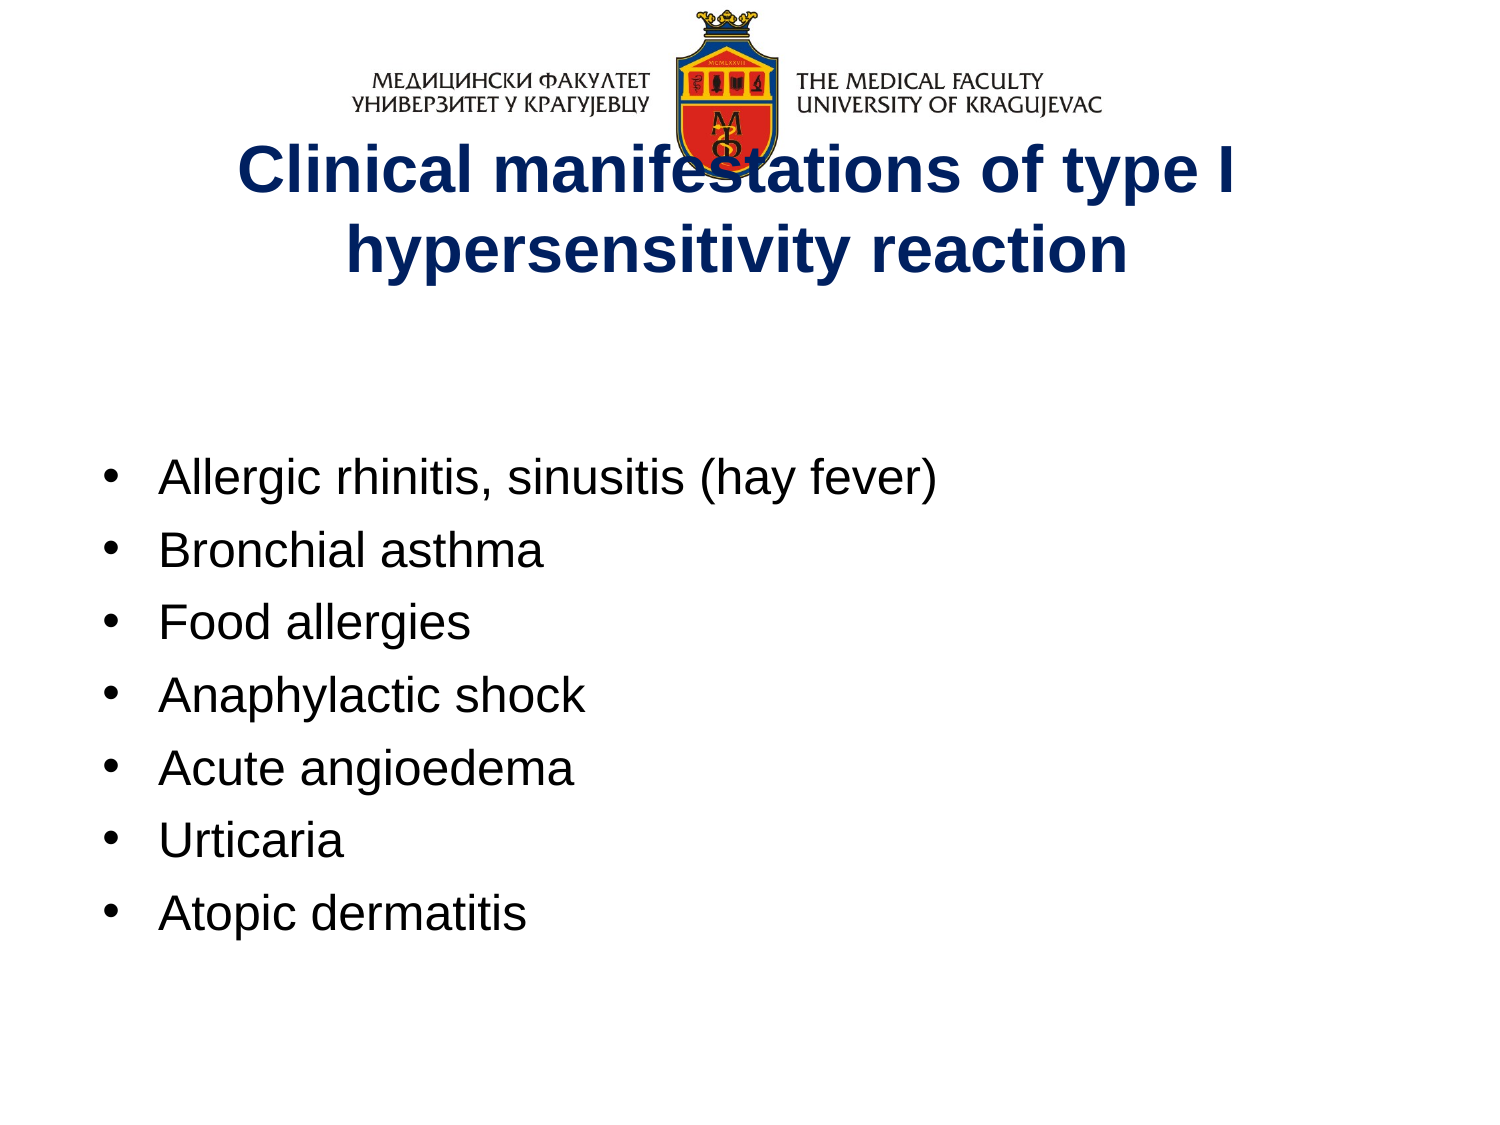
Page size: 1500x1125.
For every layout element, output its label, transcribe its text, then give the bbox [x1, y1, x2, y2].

text_box Allergic rhinitis, sinusitis (hay fever) Bronchial asthma Food allergies Anaphylactic shock Acute angioedema Urticaria Atopic dermatitis [87, 437, 1425, 975]
picture [328, 0, 1125, 62]
text_box Clinical manifestations of type I hypersensitivity reaction [50, 62, 1425, 375]
